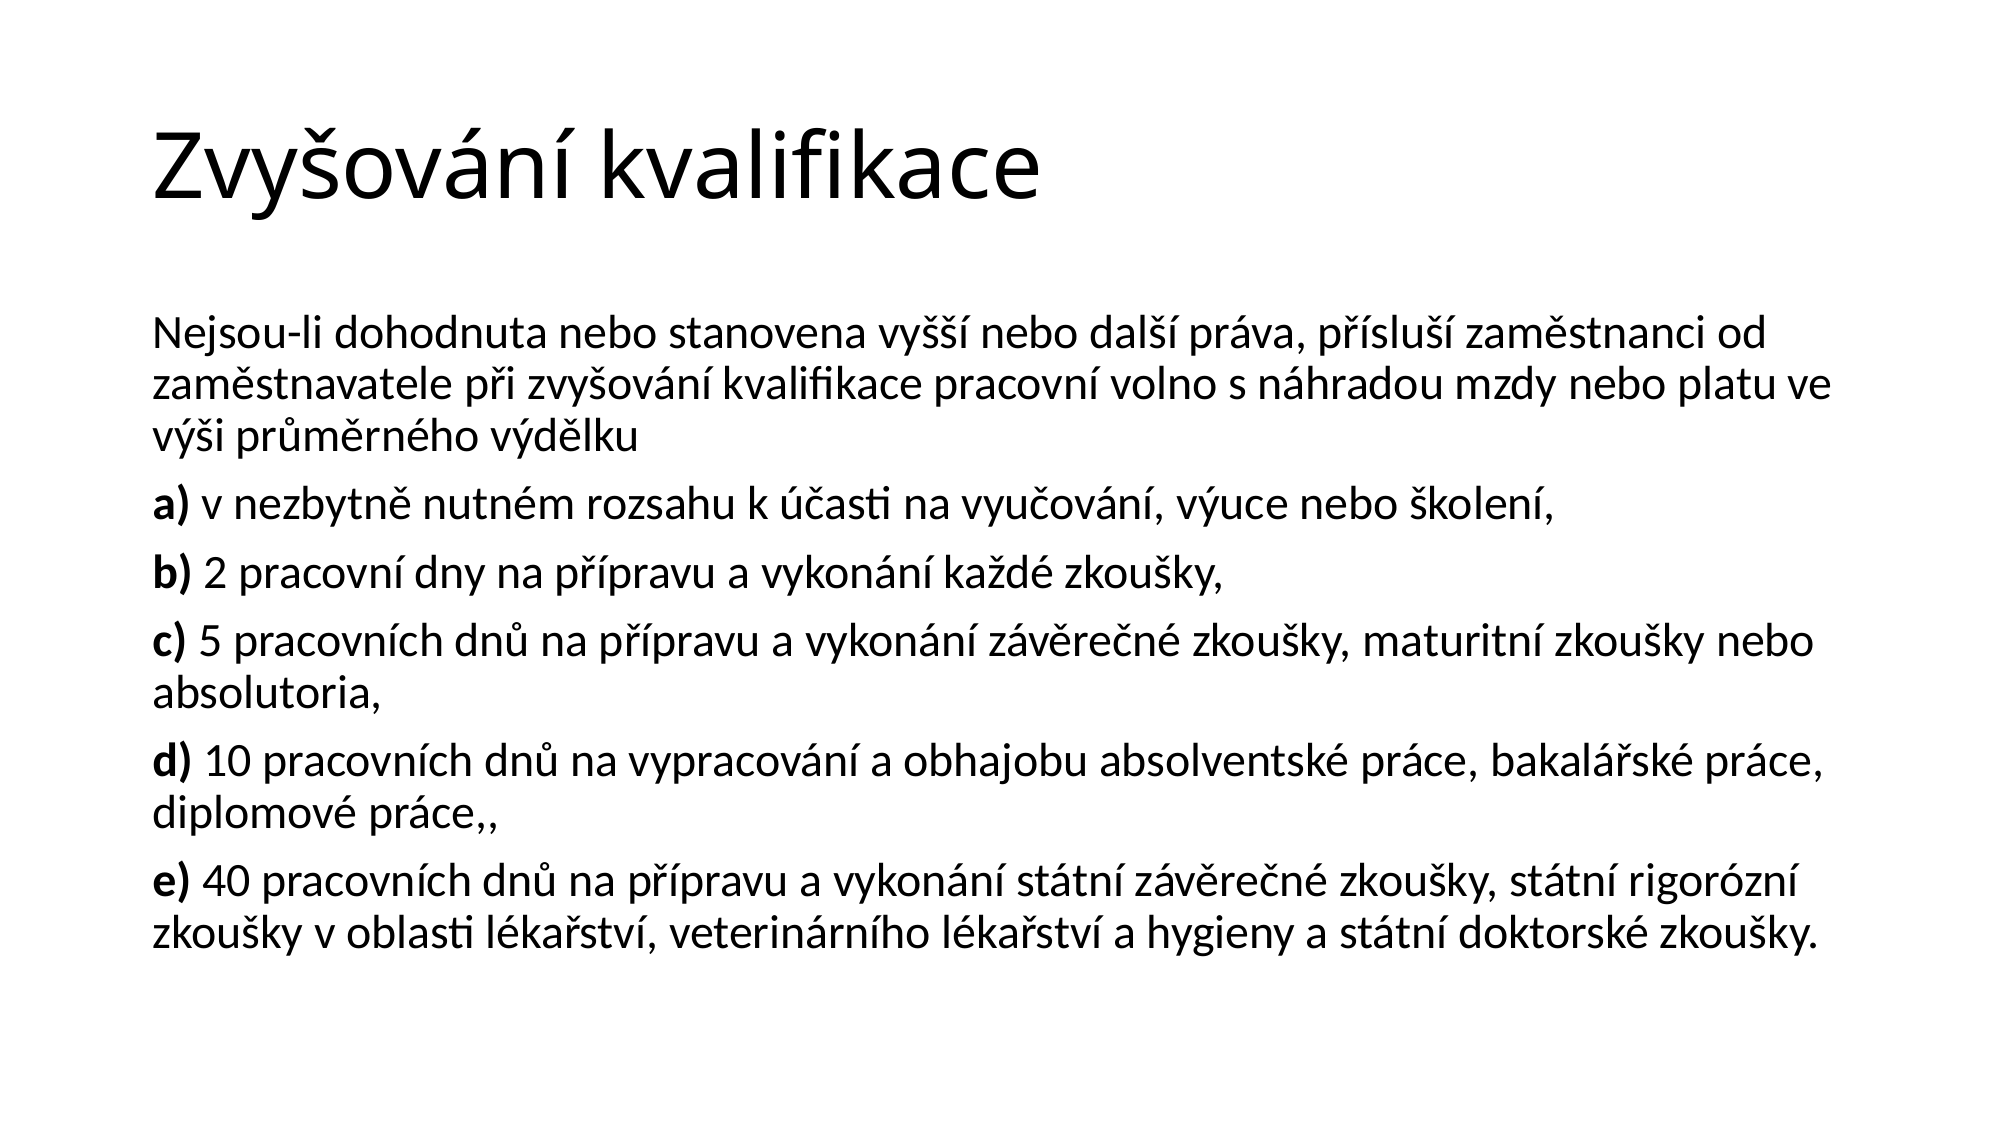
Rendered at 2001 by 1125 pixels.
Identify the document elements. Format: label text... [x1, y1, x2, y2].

title Zvyšování kvalifikace [137, 59, 1863, 278]
list Nejsou-li dohodnuta nebo stanovena vyšší nebo další práva, přísluší zaměstnanci od zaměstnavatele při zvyšování kvalifikace pracovní volno s náhradou mzdy nebo platu ve výši průměrného výdělku a) v nezbytně nutném rozsahu k účasti na vyučování, výuce nebo školení, b) 2 pracovní dny na přípravu a vykonání každé zkoušky, c) 5 pracovních dnů na přípravu a vykonání závěrečné zkoušky, maturitní zkoušky nebo absolutoria, d) 10 pracovních dnů na vypracování a obhajobu absolventské práce, bakalářské práce, diplomové práce,, e) 40 pracovních dnů na přípravu a vykonání státní závěrečné zkoušky, státní rigorózní zkoušky v oblasti lékařství, veterinárního lékařství a hygieny a státní doktorské zkoušky. [137, 299, 1863, 1014]
